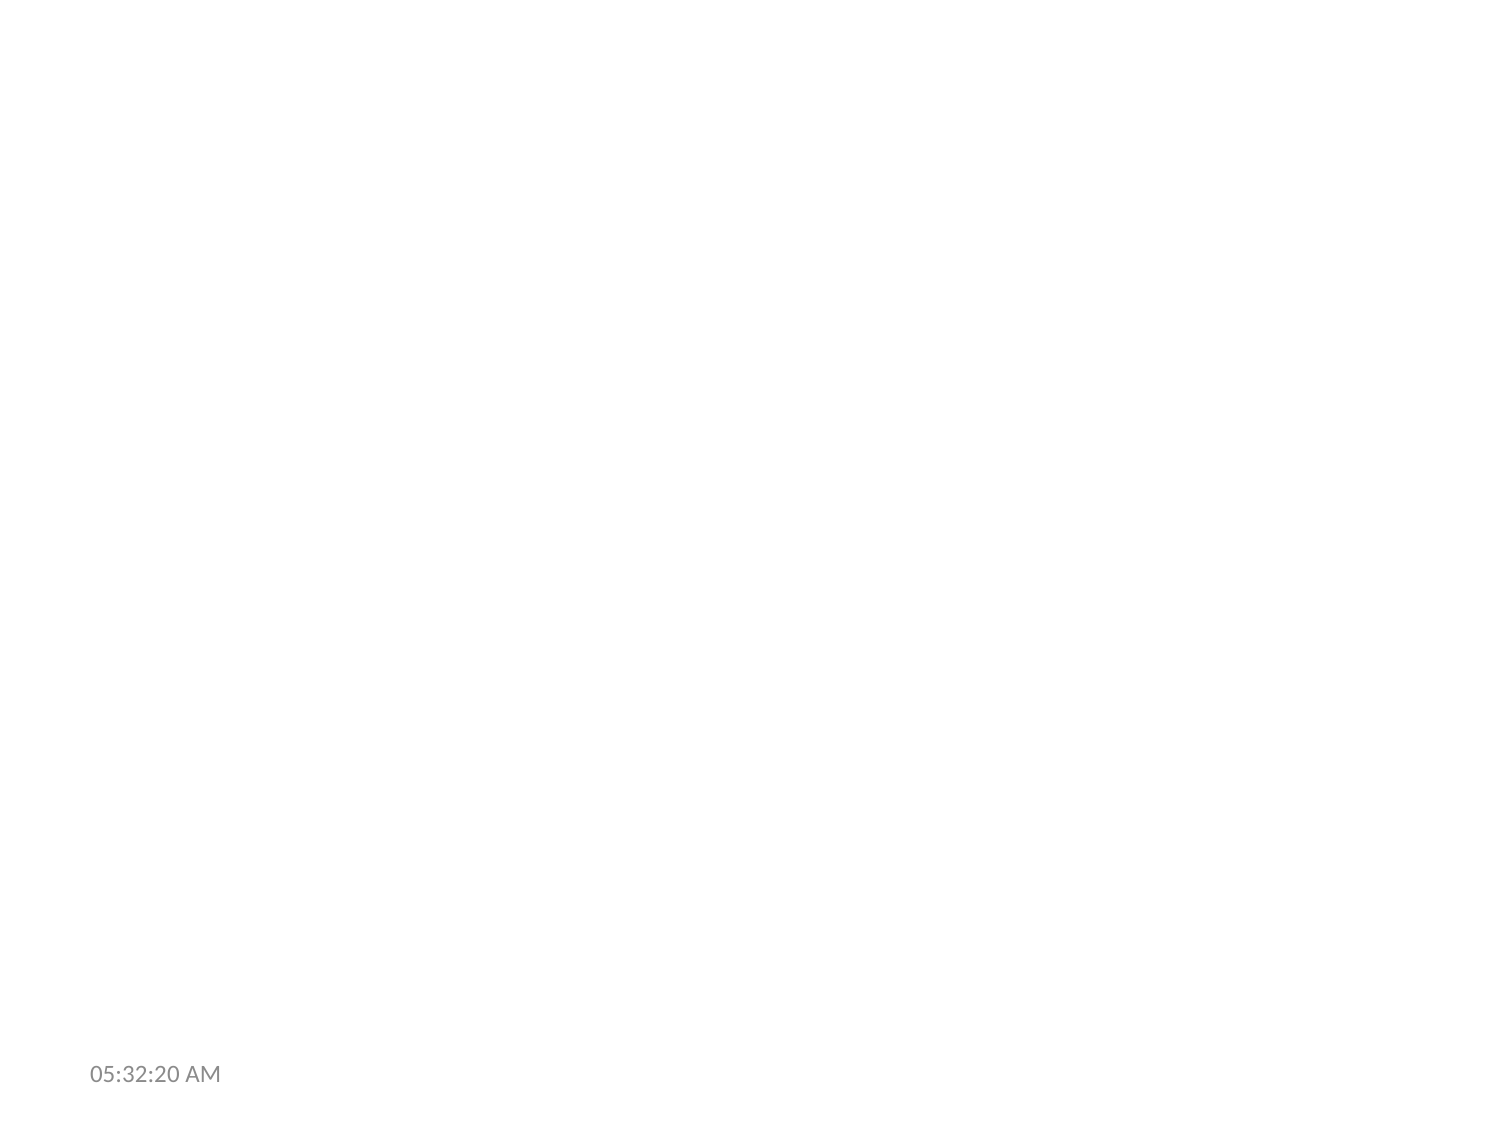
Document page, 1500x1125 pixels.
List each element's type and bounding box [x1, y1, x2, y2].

slide_number [75, 1042, 425, 1103]
